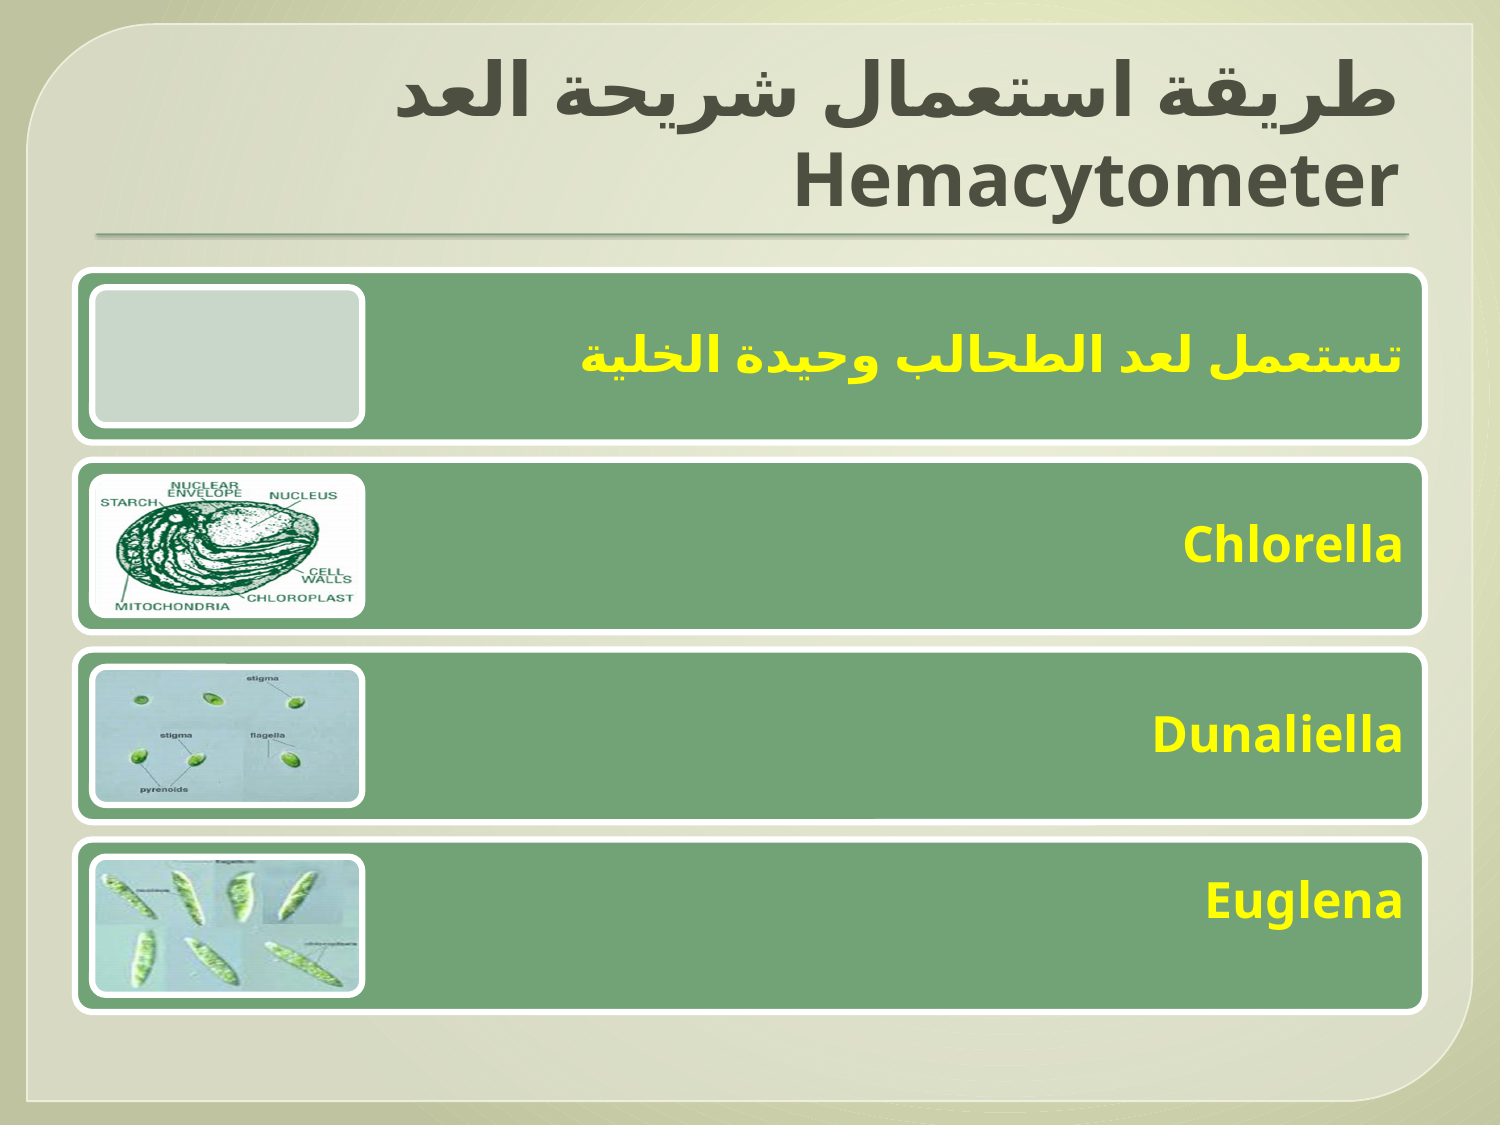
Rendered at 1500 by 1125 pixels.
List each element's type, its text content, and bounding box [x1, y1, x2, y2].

title طريقة استعمال شريحة العد Hemacytometer [75, 41, 1425, 230]
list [74, 269, 1426, 1013]
